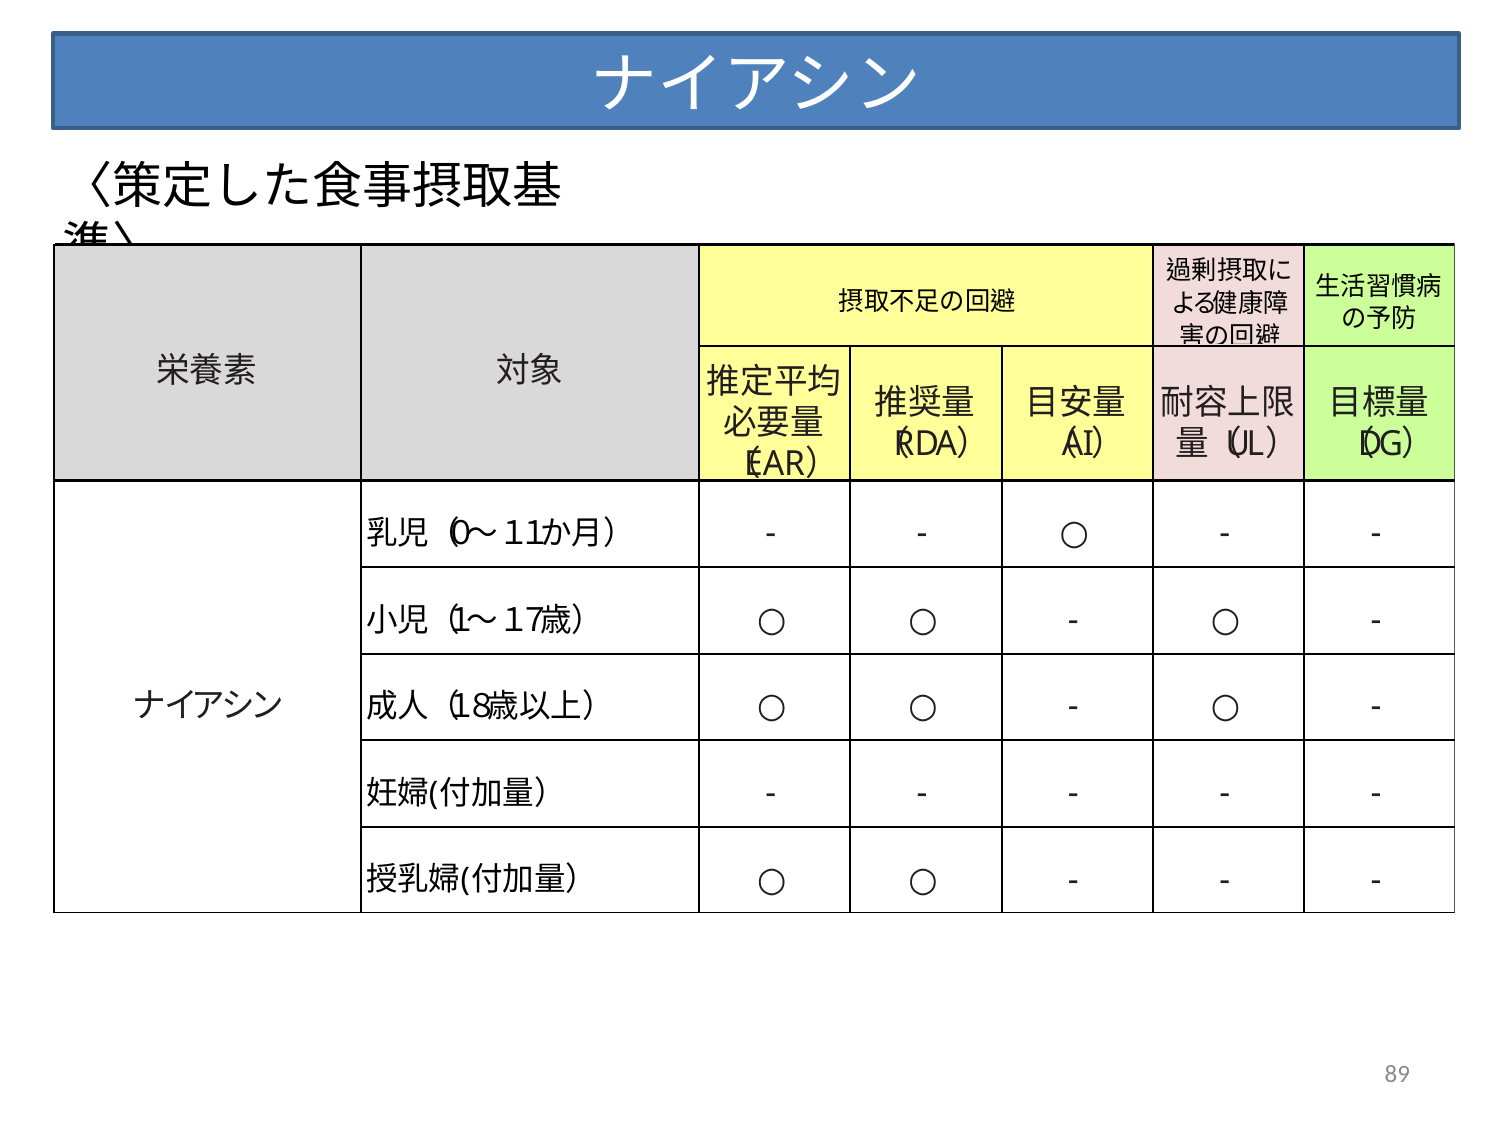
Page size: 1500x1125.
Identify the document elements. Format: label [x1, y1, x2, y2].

text_box [47, 146, 651, 282]
slide_number [1074, 1042, 1425, 1103]
picture [52, 243, 1459, 918]
text_box [51, 31, 1461, 130]
